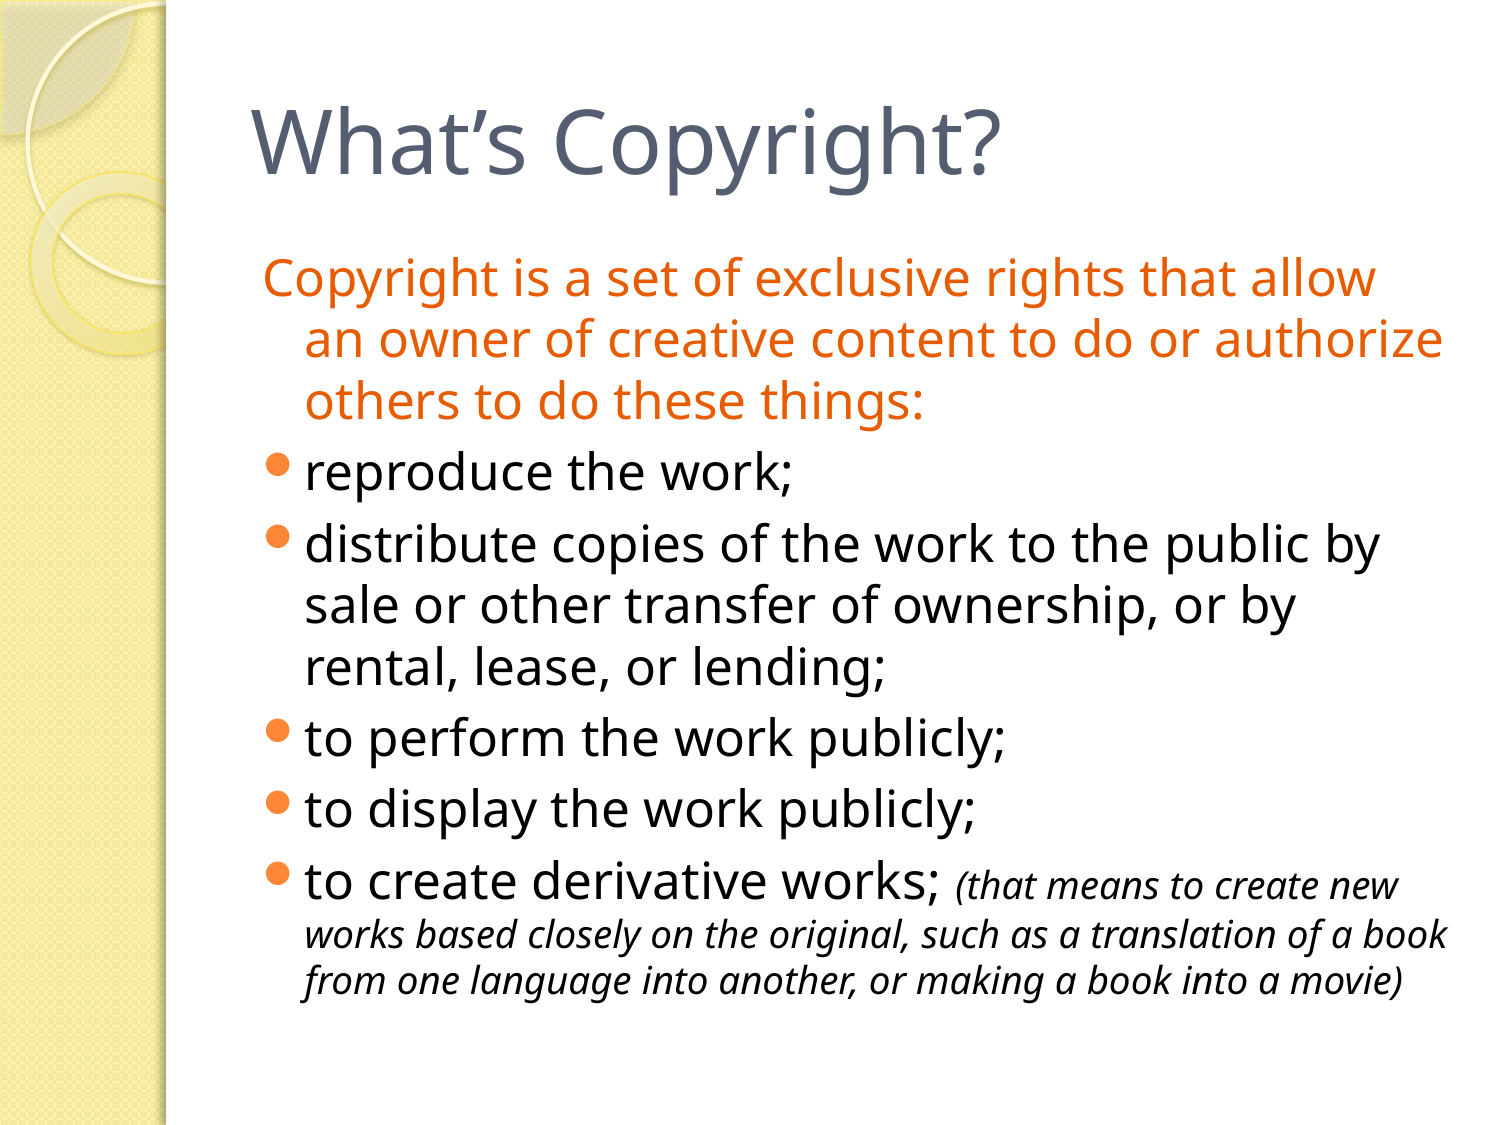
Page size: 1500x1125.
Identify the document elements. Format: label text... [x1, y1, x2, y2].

list Copyright is a set of exclusive rights that allow an owner of creative content to do or authorize others to do these things: reproduce the work; distribute copies of the work to the public by sale or other transfer of ownership, or by rental, lease, or lending; to perform the work publicly; to display the work publicly; to create derivative works; (that means to create new works based closely on the original, such as a translation of a book from one language into another, or making a book into a movie) [235, 237, 1466, 1025]
title What’s Copyright? [235, 45, 1466, 233]
